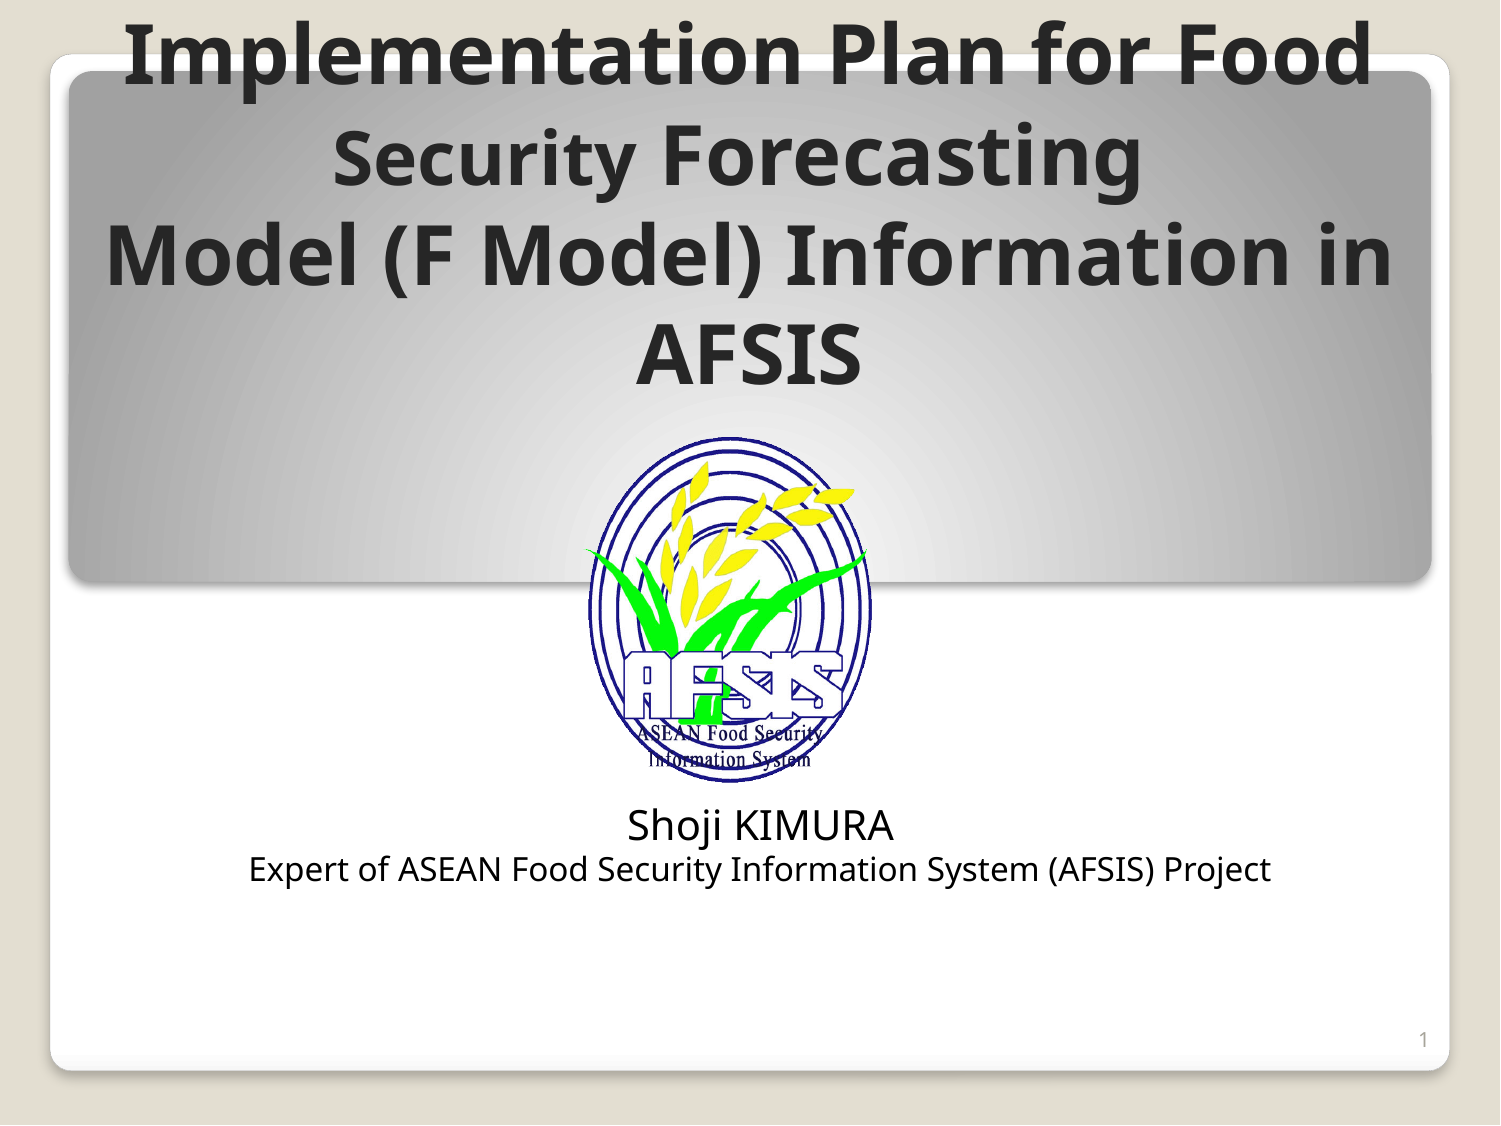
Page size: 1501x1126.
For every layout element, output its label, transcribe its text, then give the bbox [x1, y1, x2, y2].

subtitle Shoji KIMURA Expert of ASEAN Food Security Information System (AFSIS) Project [0, 395, 1501, 1126]
picture [573, 422, 887, 800]
table_cell Paddy domestic supply [568, 426, 892, 810]
title Implementation Plan for Food Security Forecasting Model (F Model) Information in AFSIS [0, 116, 1501, 395]
slide_number 1 [1369, 1002, 1445, 1063]
